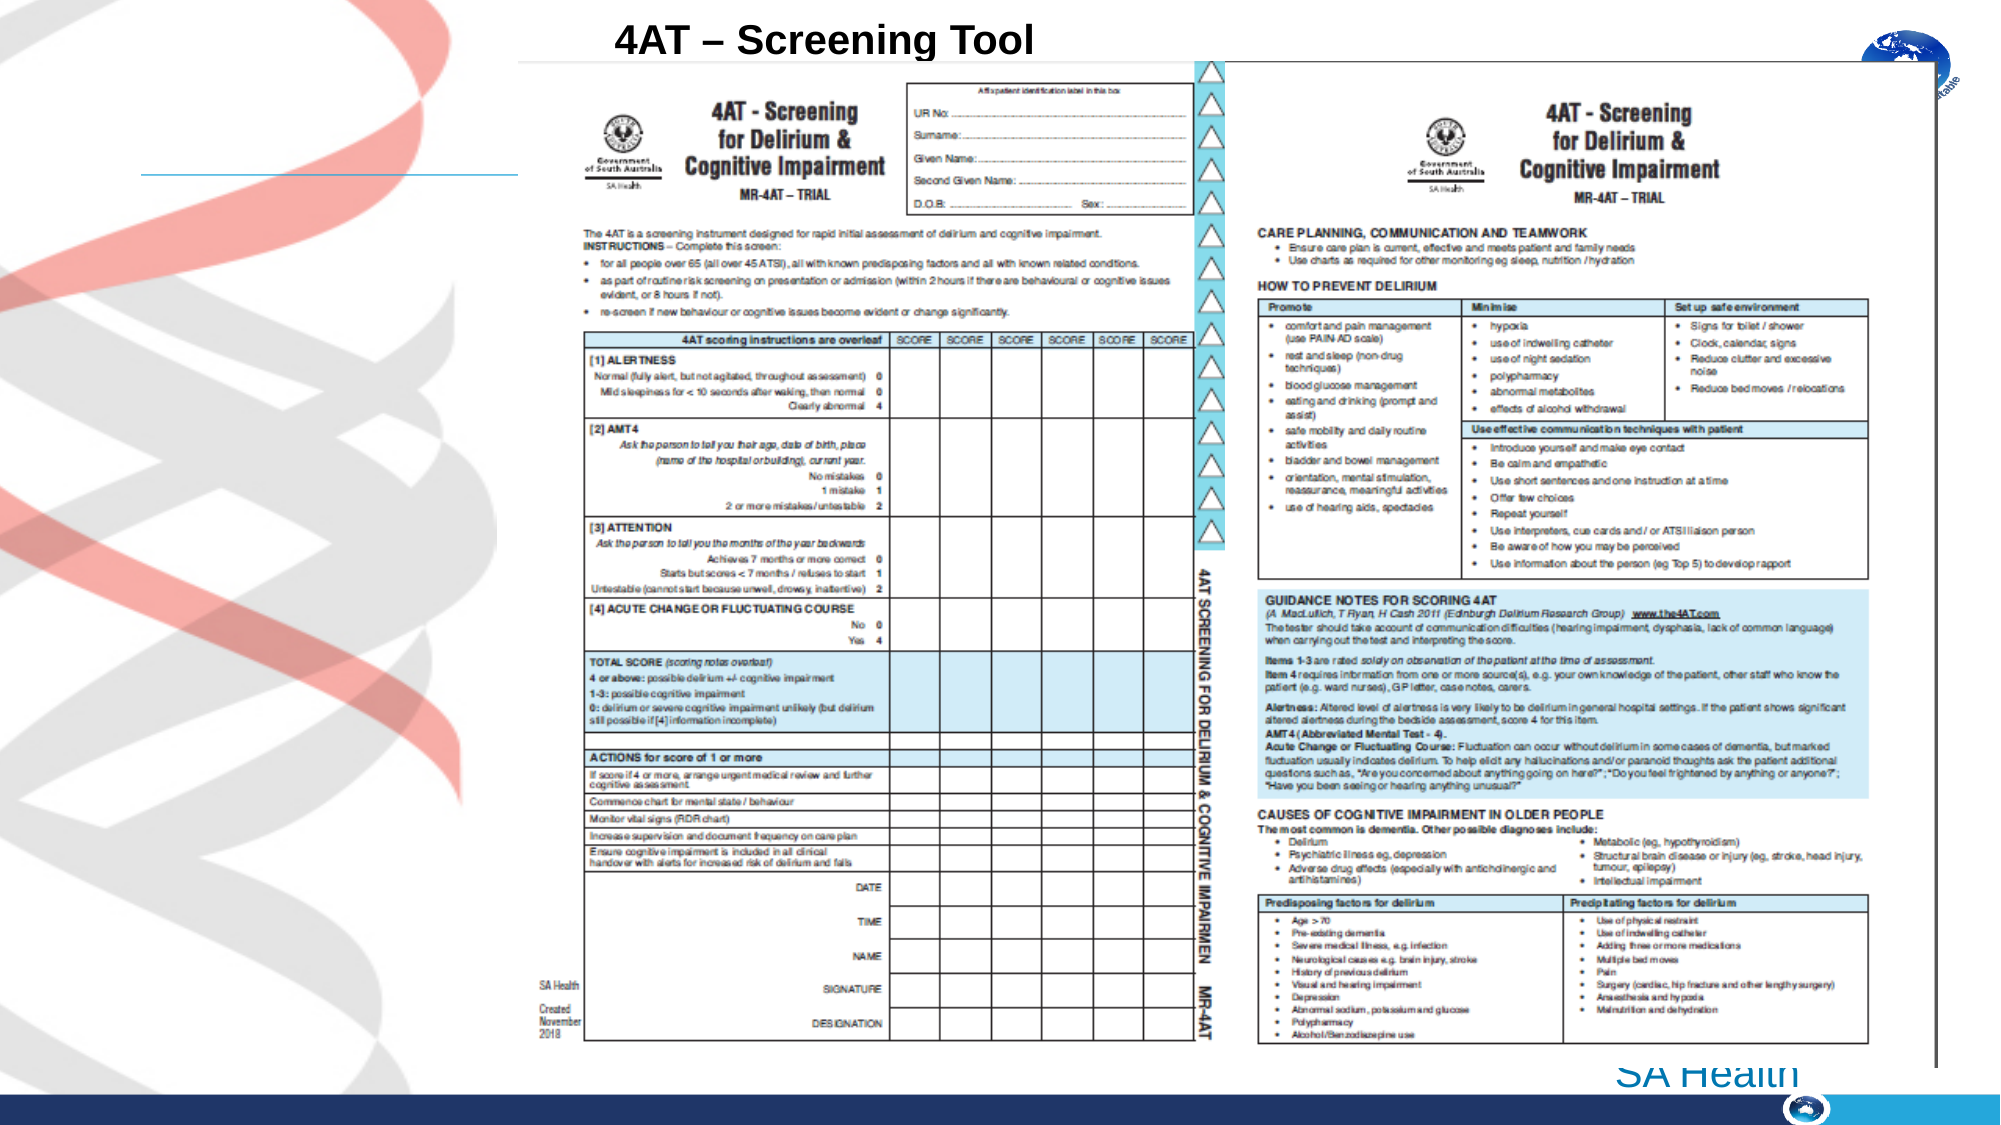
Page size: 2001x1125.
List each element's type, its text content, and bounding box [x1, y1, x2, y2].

list 4AT – Screening Tool [553, 5, 1582, 59]
picture [0, 0, 2000, 1125]
picture [1739, 1078, 1748, 1084]
